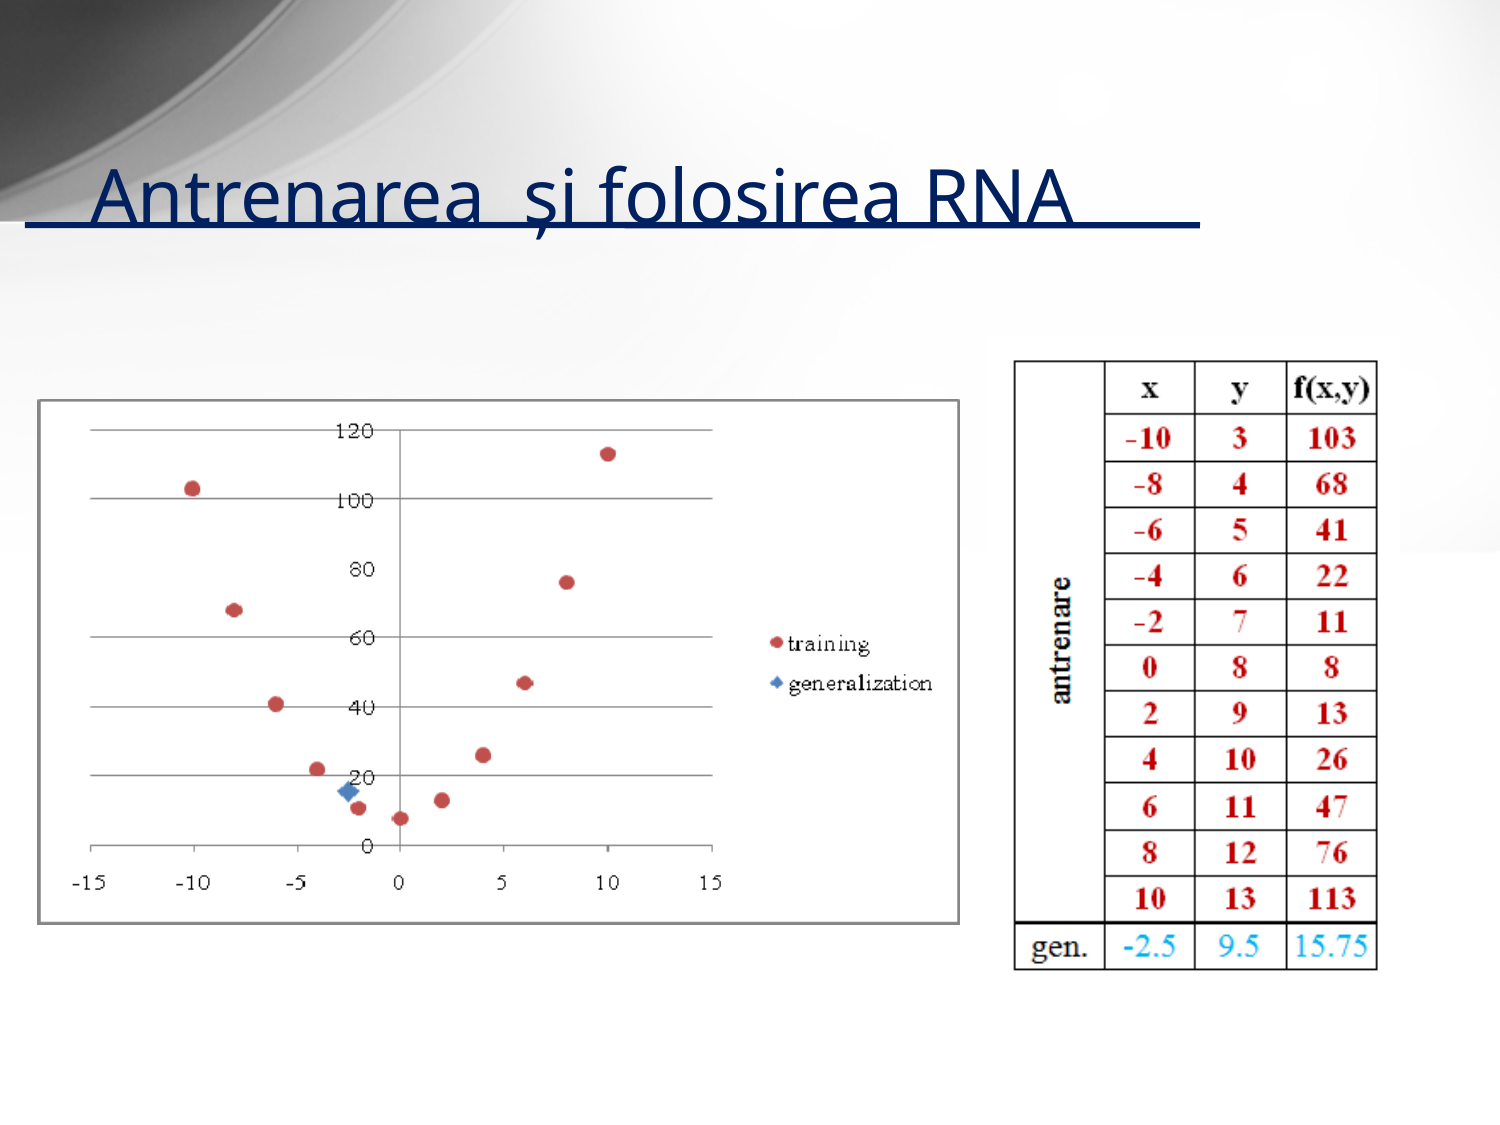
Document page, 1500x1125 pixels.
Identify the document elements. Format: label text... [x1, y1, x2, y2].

title Antrenarea şi folosirea RNA [74, 58, 1426, 247]
picture [0, 0, 1500, 1125]
